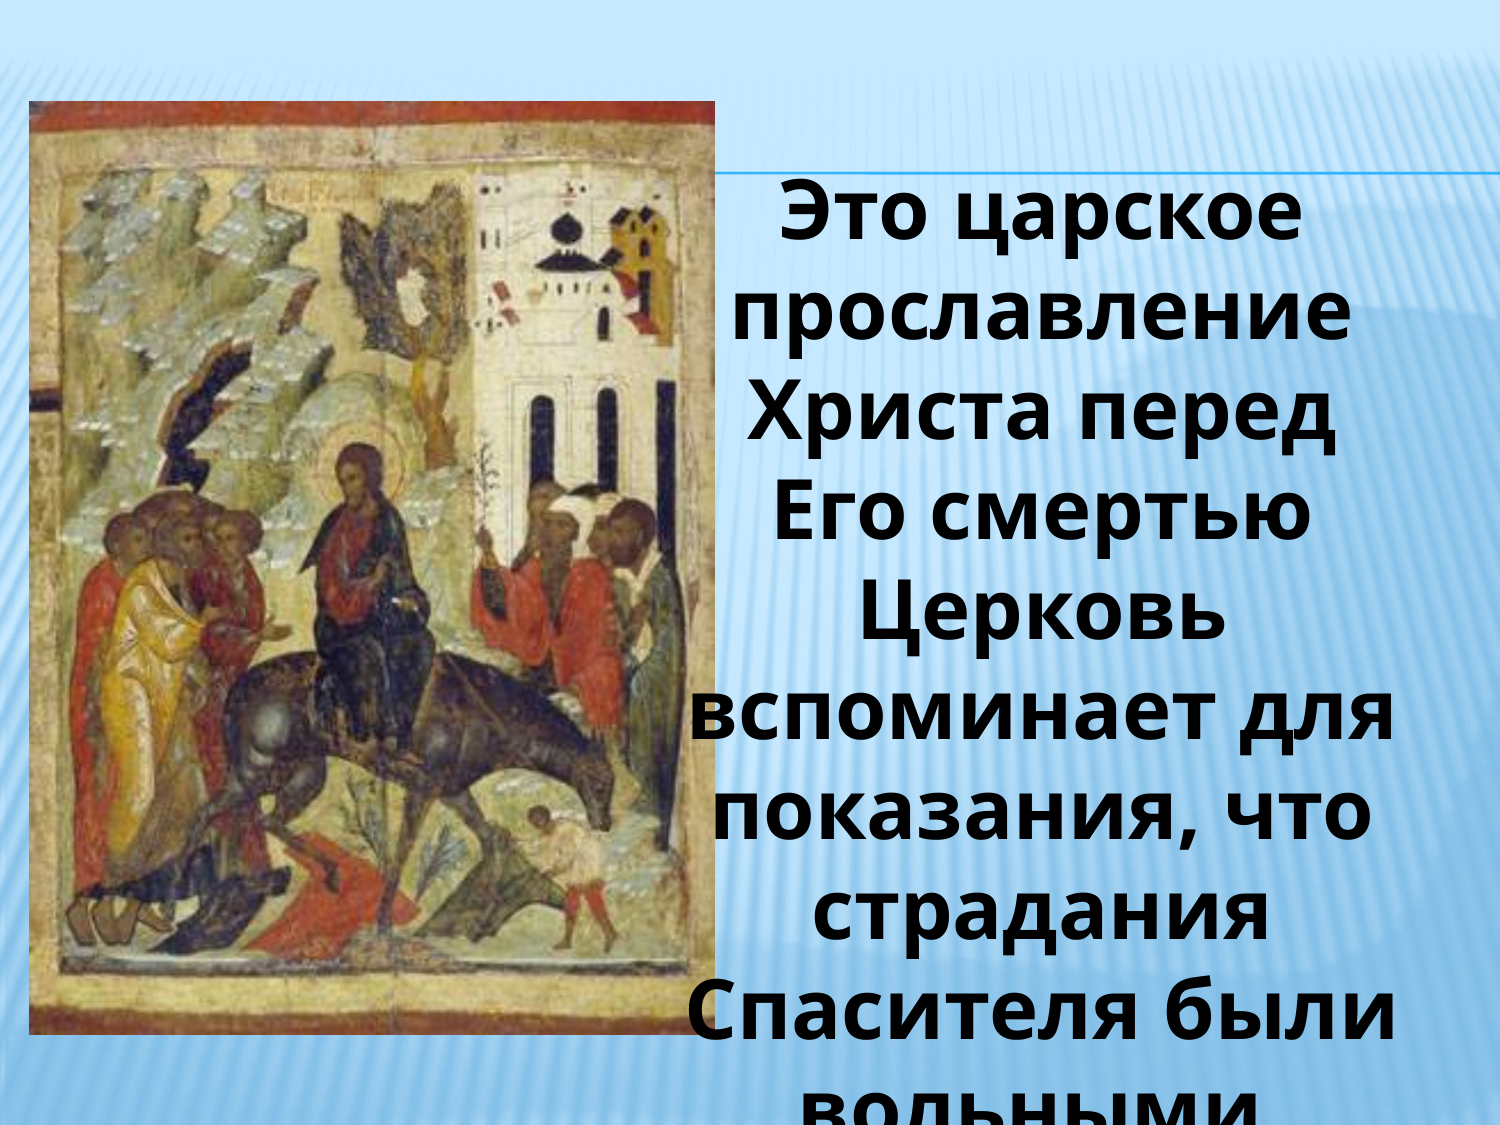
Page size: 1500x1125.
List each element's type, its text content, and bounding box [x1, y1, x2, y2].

text_box Это царское прославление Христа перед Его смертью Церковь вспоминает для показания, что страдания Спасителя были вольными. [667, 148, 1418, 1125]
picture [29, 101, 715, 1036]
